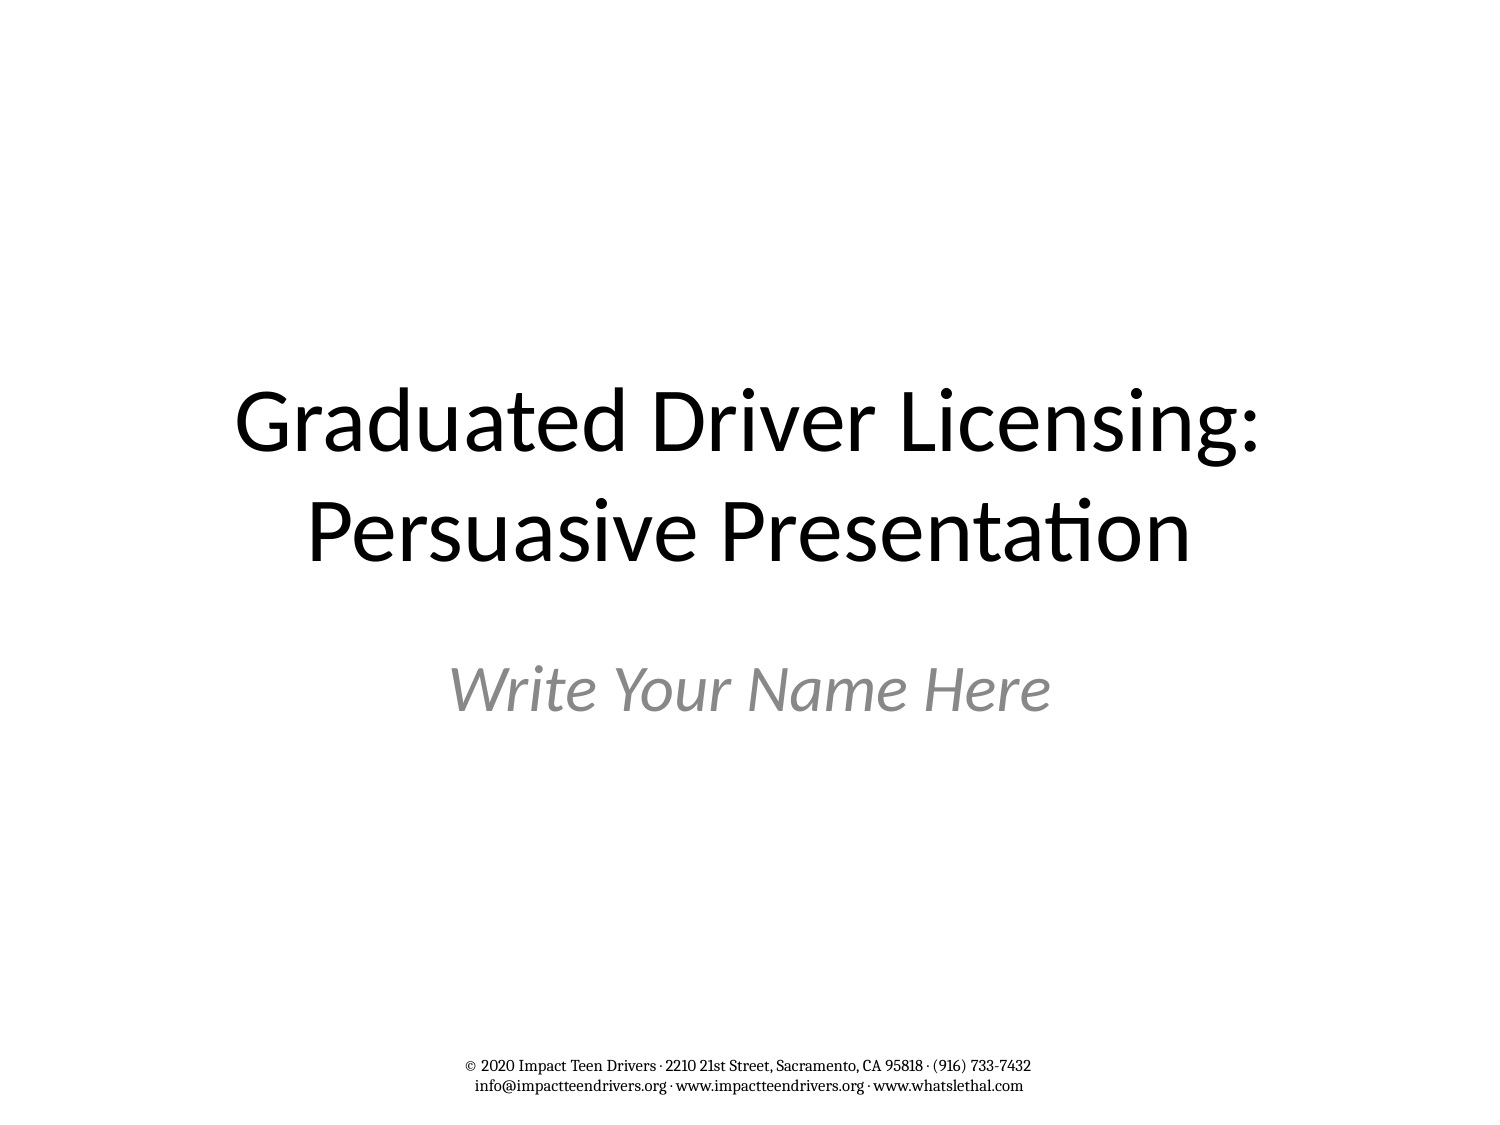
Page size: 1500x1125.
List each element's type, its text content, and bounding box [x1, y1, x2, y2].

title Graduated Driver Licensing: Persuasive Presentation [112, 349, 1388, 591]
text_box © 2020 Impact Teen Drivers · 2210 21st Street, Sacramento, CA 95818 · (916) 733-7432 info@impactteendrivers.org · www.impactteendrivers.org · www.whatslethal.com [46, 1039, 1454, 1114]
subtitle Write Your Name Here [225, 637, 1275, 925]
